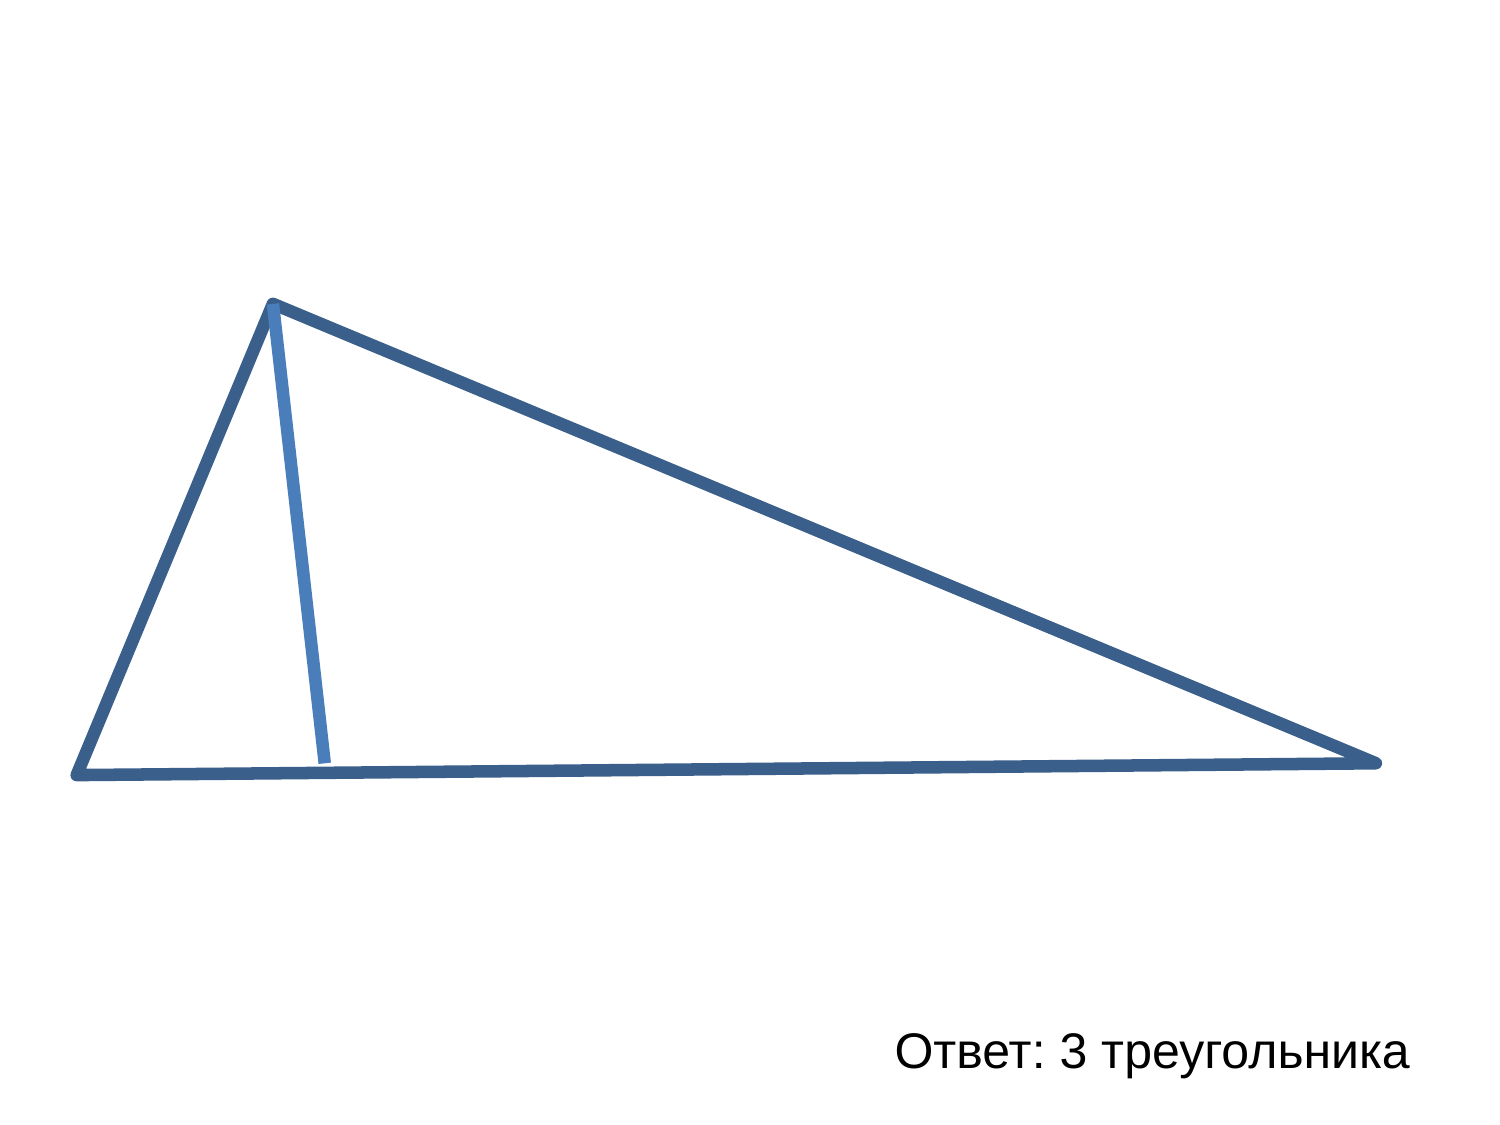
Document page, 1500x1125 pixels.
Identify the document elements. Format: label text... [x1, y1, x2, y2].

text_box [272, 303, 325, 764]
text_box [74, 312, 1379, 778]
text_box Ответ: 3 треугольника [879, 1011, 1459, 1087]
